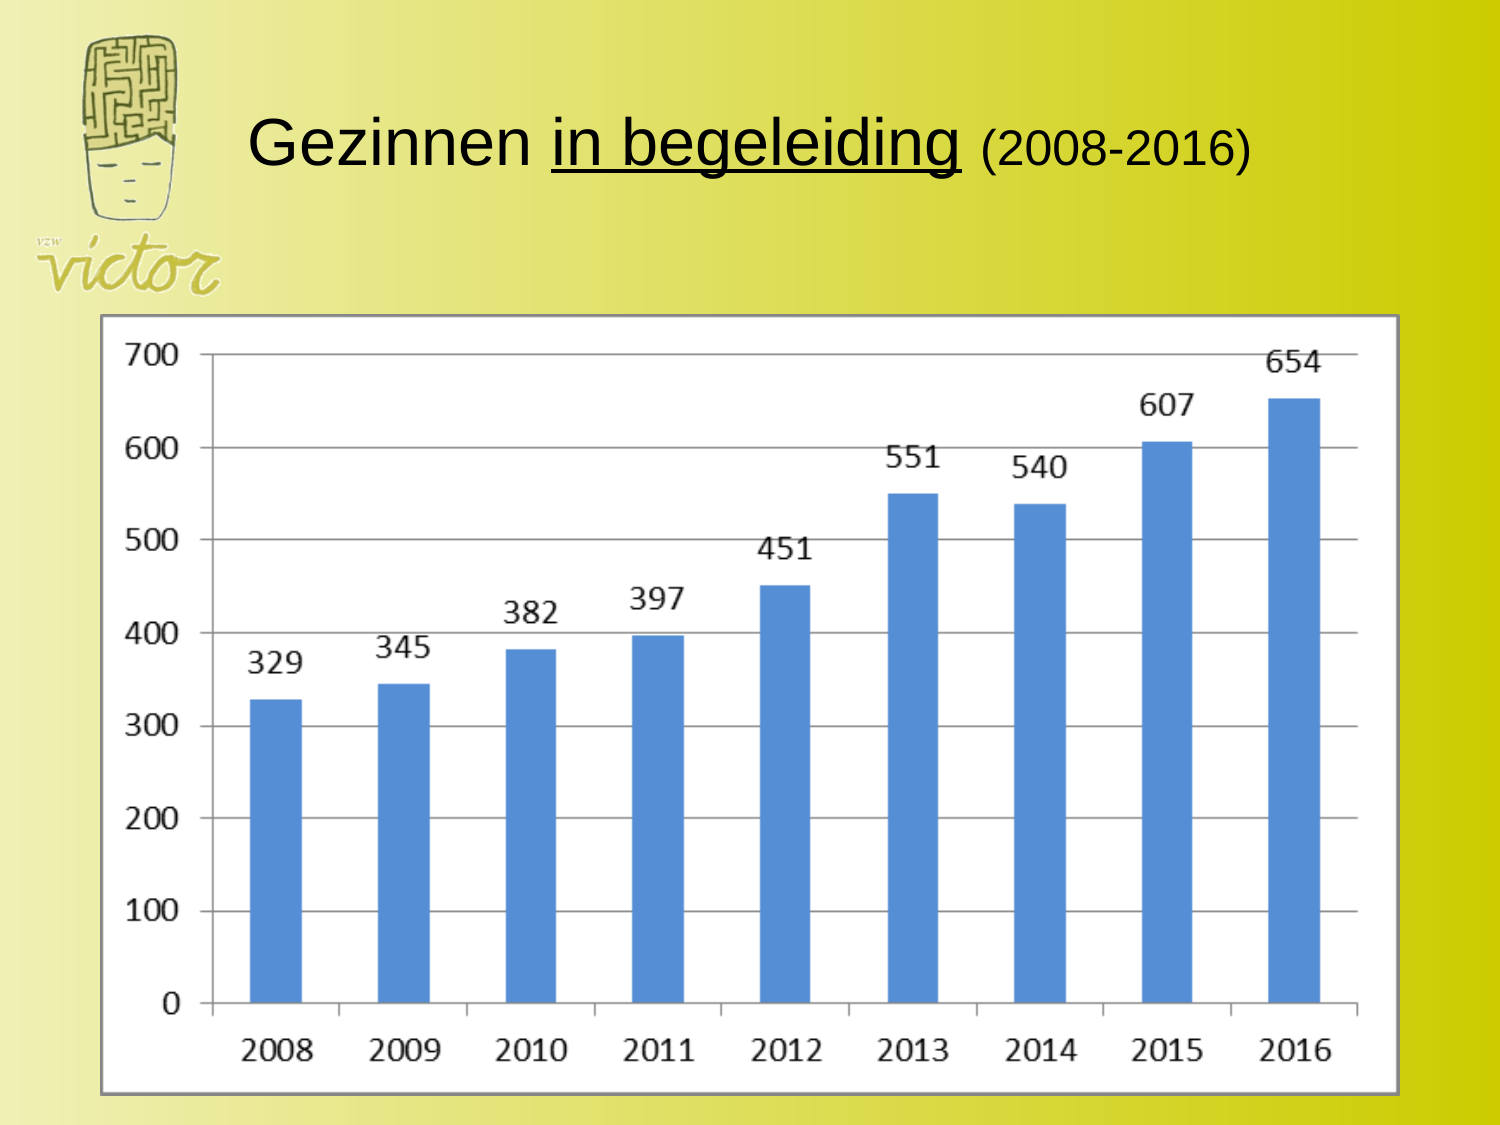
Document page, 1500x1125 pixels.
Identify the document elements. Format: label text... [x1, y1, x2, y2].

picture [100, 314, 1401, 1096]
picture [29, 30, 234, 303]
title Gezinnen in begeleiding (2008-2016) [74, 44, 1426, 233]
